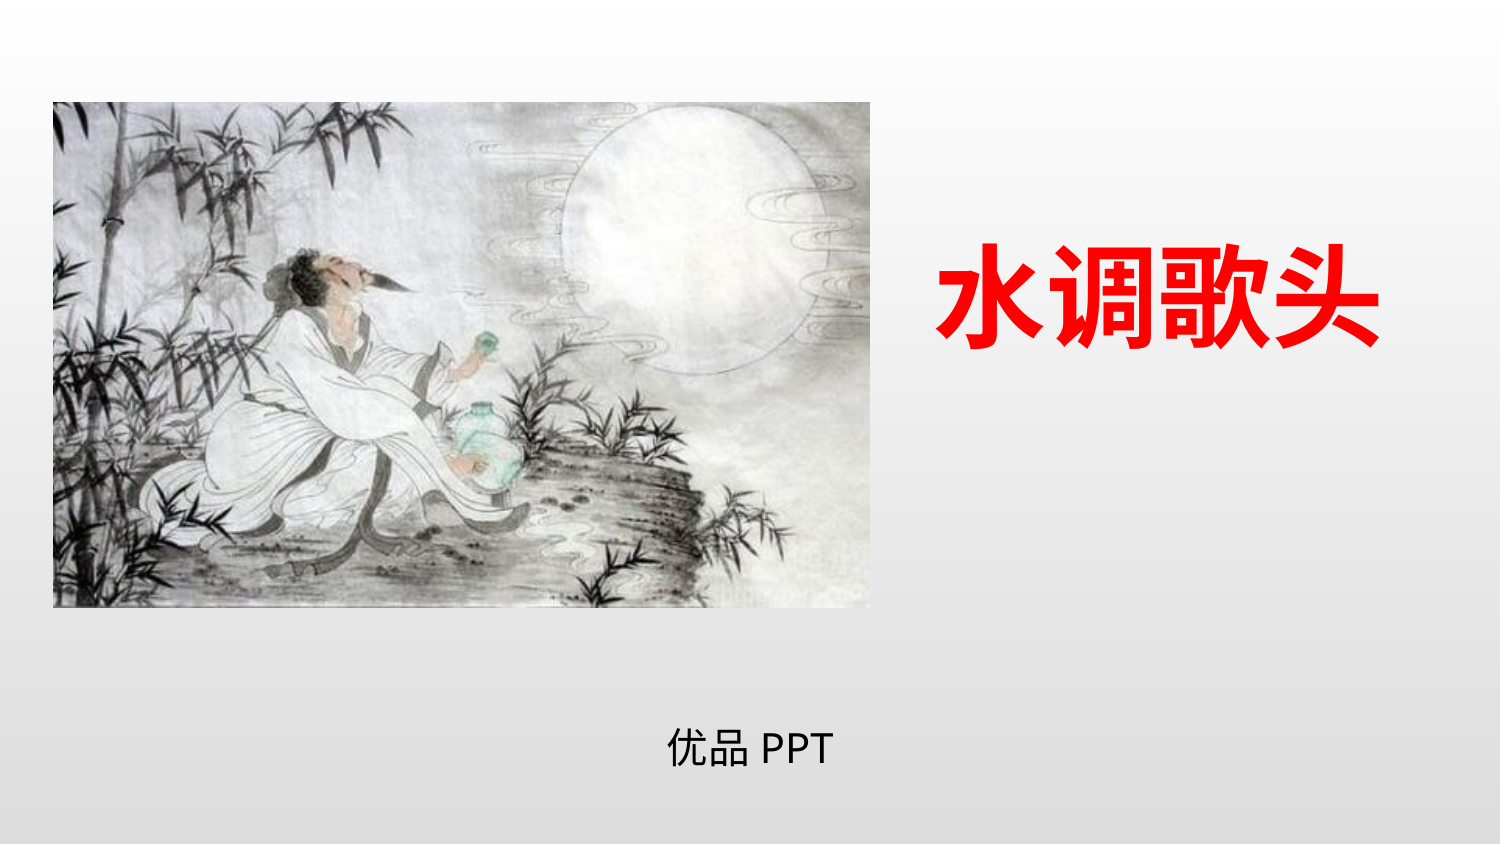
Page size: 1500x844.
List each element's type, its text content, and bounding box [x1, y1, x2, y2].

text_box 优品PPT [53, 709, 1447, 780]
text_box 水调歌头 [919, 230, 1399, 361]
picture [53, 102, 870, 608]
